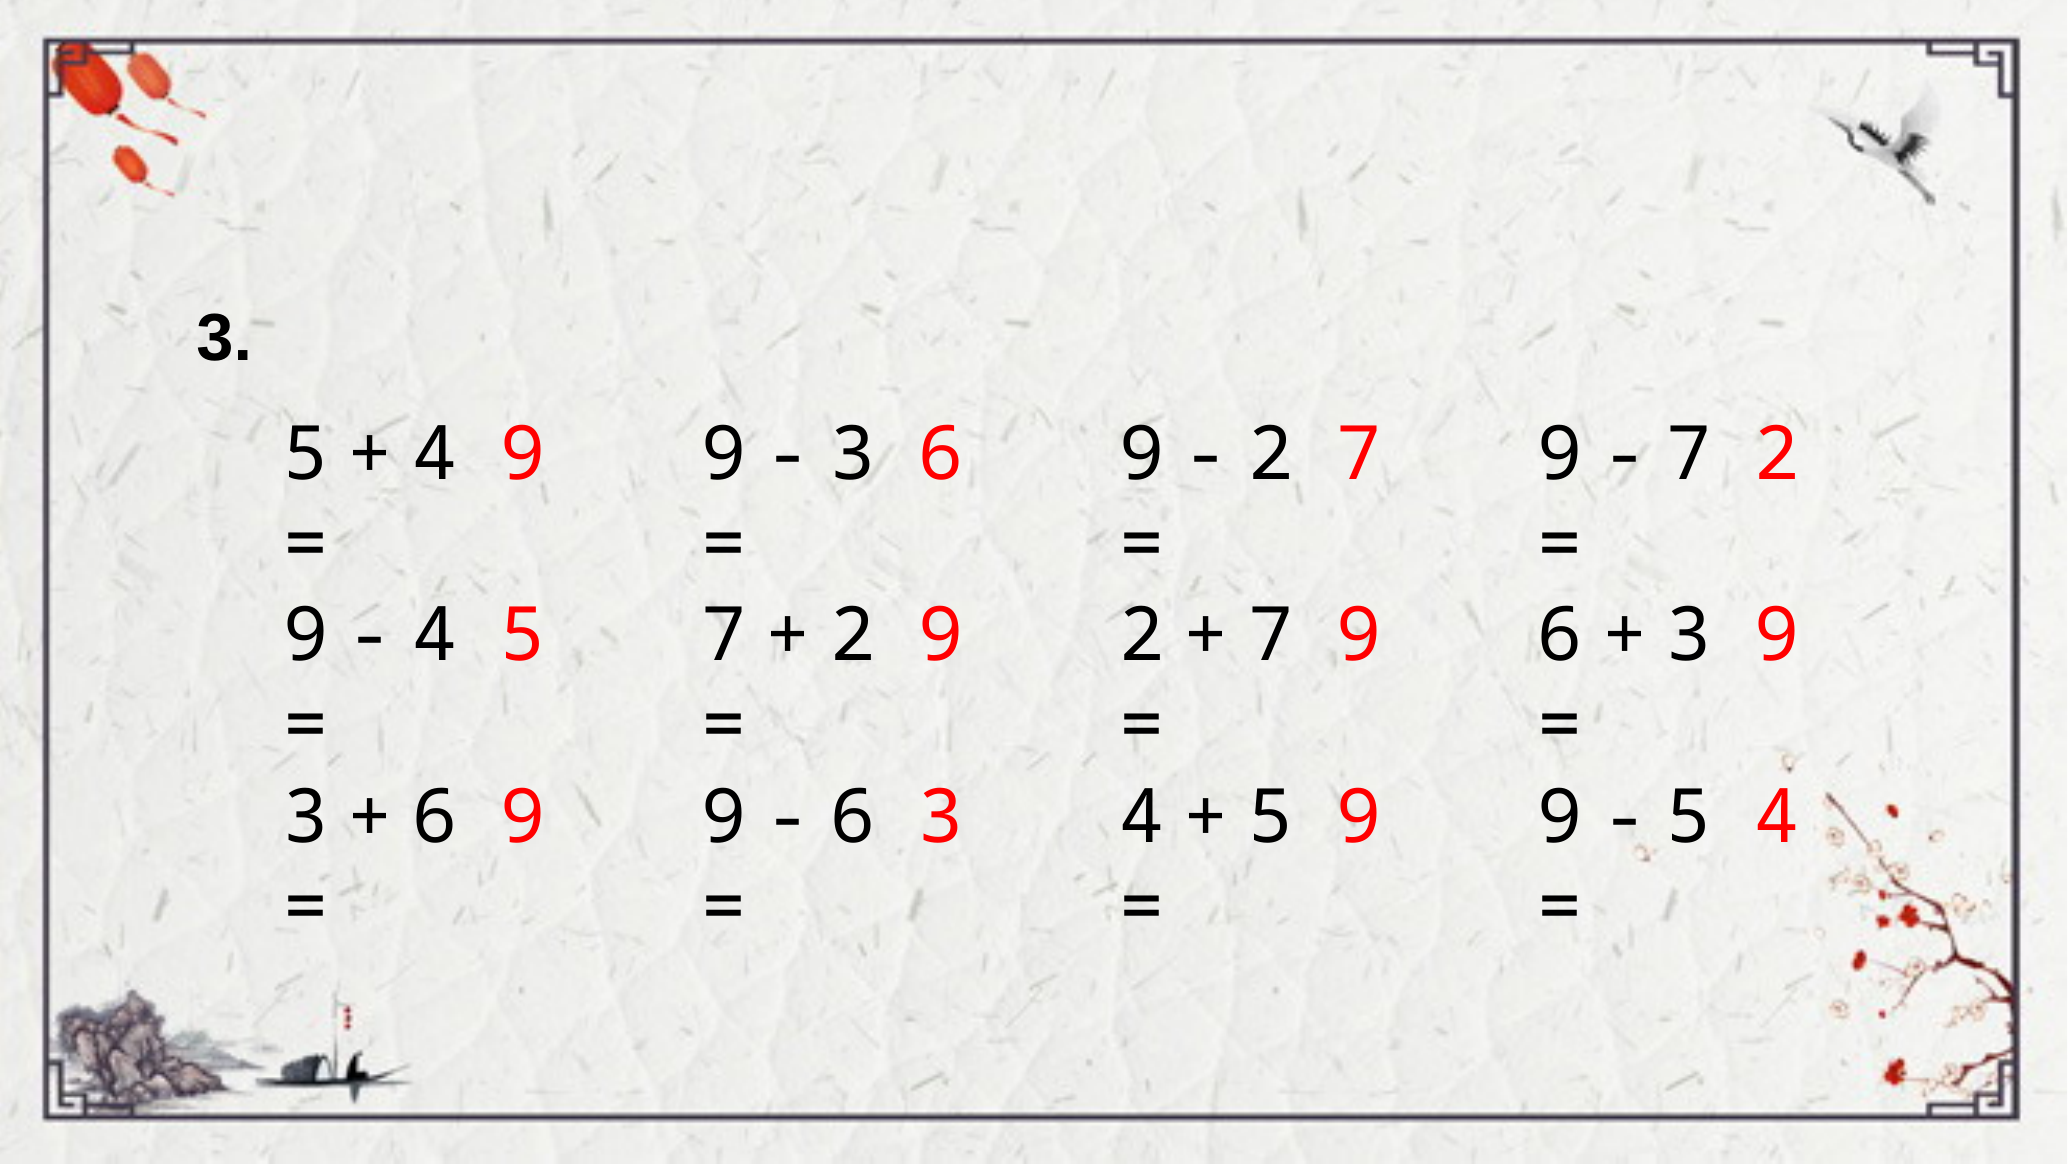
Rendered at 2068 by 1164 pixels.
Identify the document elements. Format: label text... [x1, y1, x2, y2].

text_box 4 + 5 = [1104, 759, 1341, 955]
text_box 9 - 5 = [1522, 759, 1759, 955]
text_box 3 [903, 759, 979, 865]
text_box 4 [1739, 759, 1815, 865]
text_box 9 [903, 578, 979, 684]
text_box 5 [485, 578, 561, 684]
text_box 9 - 6 = [686, 759, 923, 955]
text_box 9 - 2 = [1104, 396, 1341, 578]
text_box 9 - 7 = [1522, 396, 1759, 578]
text_box 9 - 3 = [686, 396, 923, 578]
text_box 7 + 2 = [686, 578, 923, 759]
picture [0, 0, 2068, 1164]
text_box 9 [485, 396, 561, 502]
text_box 7 [1321, 396, 1397, 502]
text_box 9 [1321, 759, 1397, 865]
text_box 9 [485, 759, 561, 865]
text_box 3 + 6 = [268, 759, 505, 955]
text_box 6 [903, 396, 979, 502]
text_box 6 + 3 = [1522, 578, 1759, 759]
text_box 2 + 7 = [1104, 578, 1341, 759]
text_box 5 + 4 = [268, 396, 505, 578]
text_box 9 [1739, 578, 1815, 684]
text_box 9 [1321, 578, 1397, 684]
text_box 9 - 4 = [268, 578, 505, 759]
text_box 3. [181, 286, 297, 382]
text_box 2 [1739, 396, 1815, 502]
